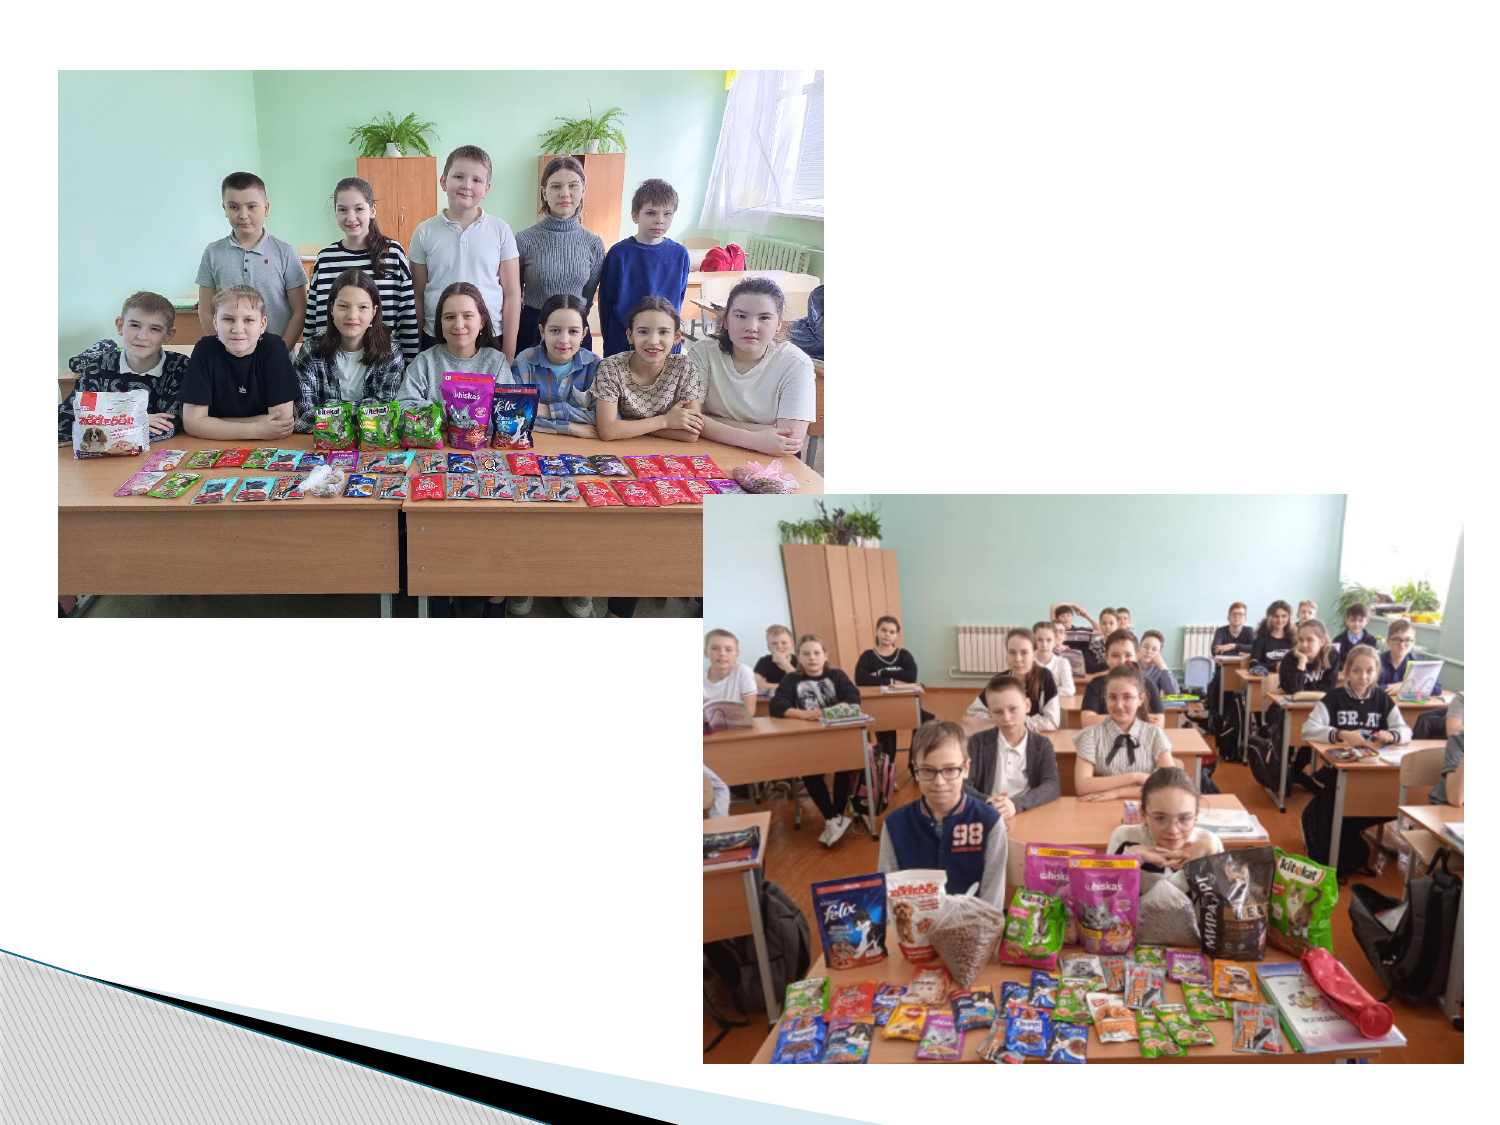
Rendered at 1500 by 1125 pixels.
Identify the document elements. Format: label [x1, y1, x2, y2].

picture [58, 70, 1464, 1064]
